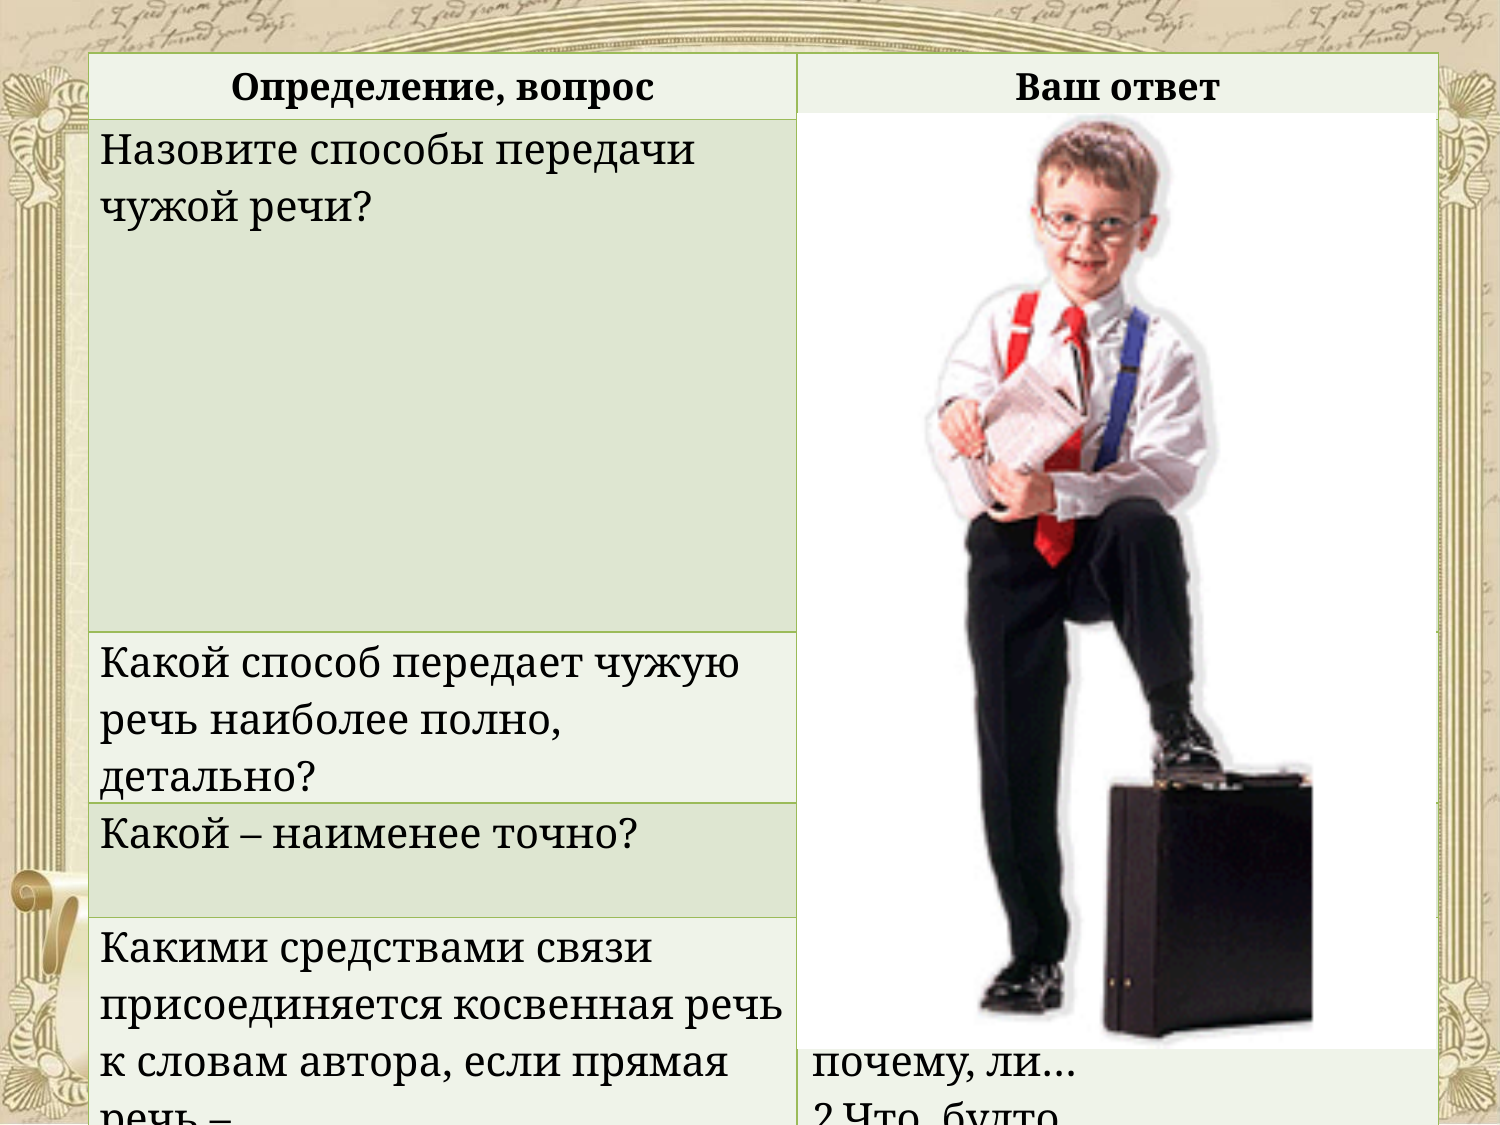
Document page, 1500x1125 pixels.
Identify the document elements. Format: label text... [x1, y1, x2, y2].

picture [796, 113, 1436, 1050]
table_cell Назовите способы передачи чужой речи? [89, 120, 791, 631]
picture [0, 0, 1500, 1125]
table_header Ваш ответ [798, 54, 1438, 113]
table_cell Какой – наименее точно? [89, 804, 791, 917]
table_cell Союзы, местоимения: 1.Кто, что, какой, где, когда, почему, ли… 2.Что, будто 3.Чтобы [798, 1055, 1438, 1125]
table_cell Какой способ передает чужую речь наиболее полно, детально? [89, 633, 791, 802]
table_cell Какими средствами связи присоединяется косвенная речь к словам автора, если прямая речь – 1.вопросительное предложение? 2.Повествовательное? 3.Побудительное? [89, 918, 796, 1125]
table_header Определение, вопрос [89, 54, 796, 119]
